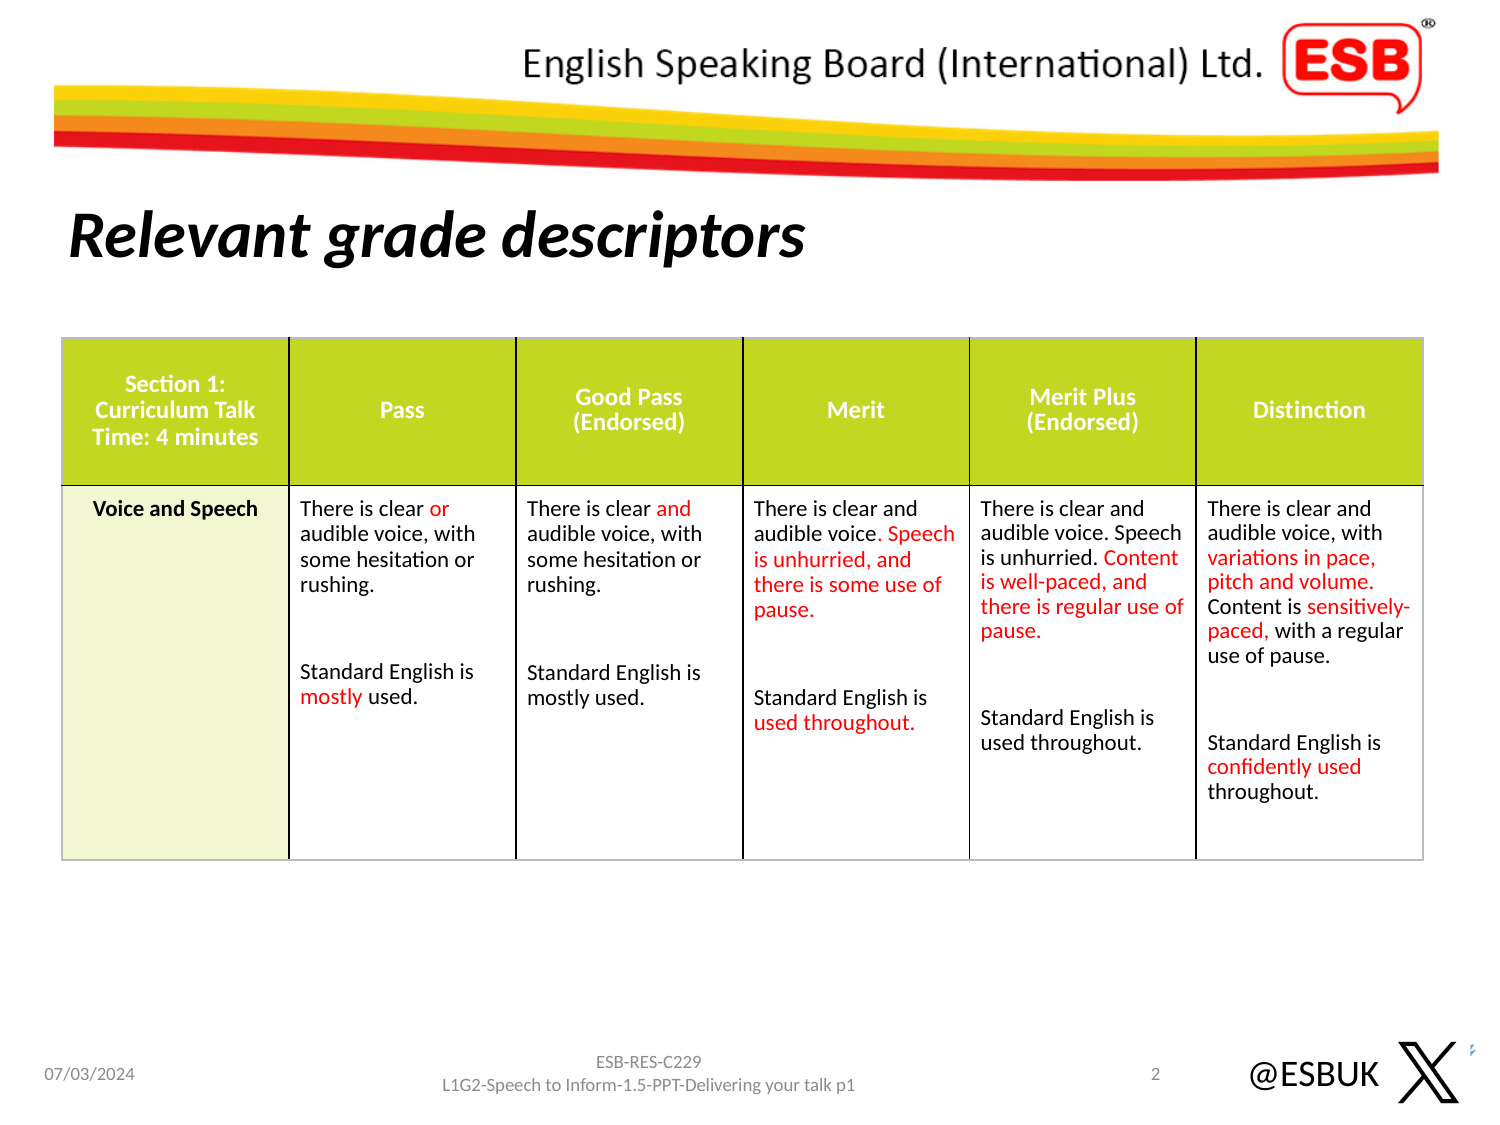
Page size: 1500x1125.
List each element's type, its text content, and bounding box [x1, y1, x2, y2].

table_cell There is clear and audible voice, with some hesitation or rushing. Standard English is mostly used. [517, 486, 742, 859]
table_header Distinction [1197, 339, 1422, 485]
picture [1390, 1029, 1476, 1116]
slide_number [29, 1042, 367, 1103]
slide_number 2 [930, 1042, 1176, 1103]
table_cell There is clear and audible voice. Speech is unhurried. Content is well-paced, and there is regular use of pause. Standard English is used throughout. [970, 486, 1195, 859]
table_cell There is clear and audible voice, with variations in pace, pitch and volume. Content is sensitively-paced, with a regular use of pause. Standard English is confidently used throughout. [1197, 486, 1422, 859]
table_cell Voice and Speech [63, 486, 288, 859]
table_header Pass [290, 339, 515, 485]
table_header Section 1: Curriculum Talk Time: 4 minutes [63, 339, 288, 485]
picture [0, 0, 1500, 189]
title Relevant grade descriptors [53, 194, 1347, 278]
table_cell There is clear and audible voice. Speech is unhurried, and there is some use of pause. Standard English is used throughout. [744, 486, 969, 859]
footer ESB-RES-C229 L1G2-Speech to Inform-1.5-PPT-Delivering your talk p1 [395, 1042, 902, 1103]
table_header Merit Plus (Endorsed) [970, 339, 1195, 485]
table_header Merit [744, 339, 969, 485]
table_header Good Pass (Endorsed) [517, 339, 742, 485]
table_cell There is clear or audible voice, with some hesitation or rushing. Standard English is mostly used. [290, 486, 515, 859]
